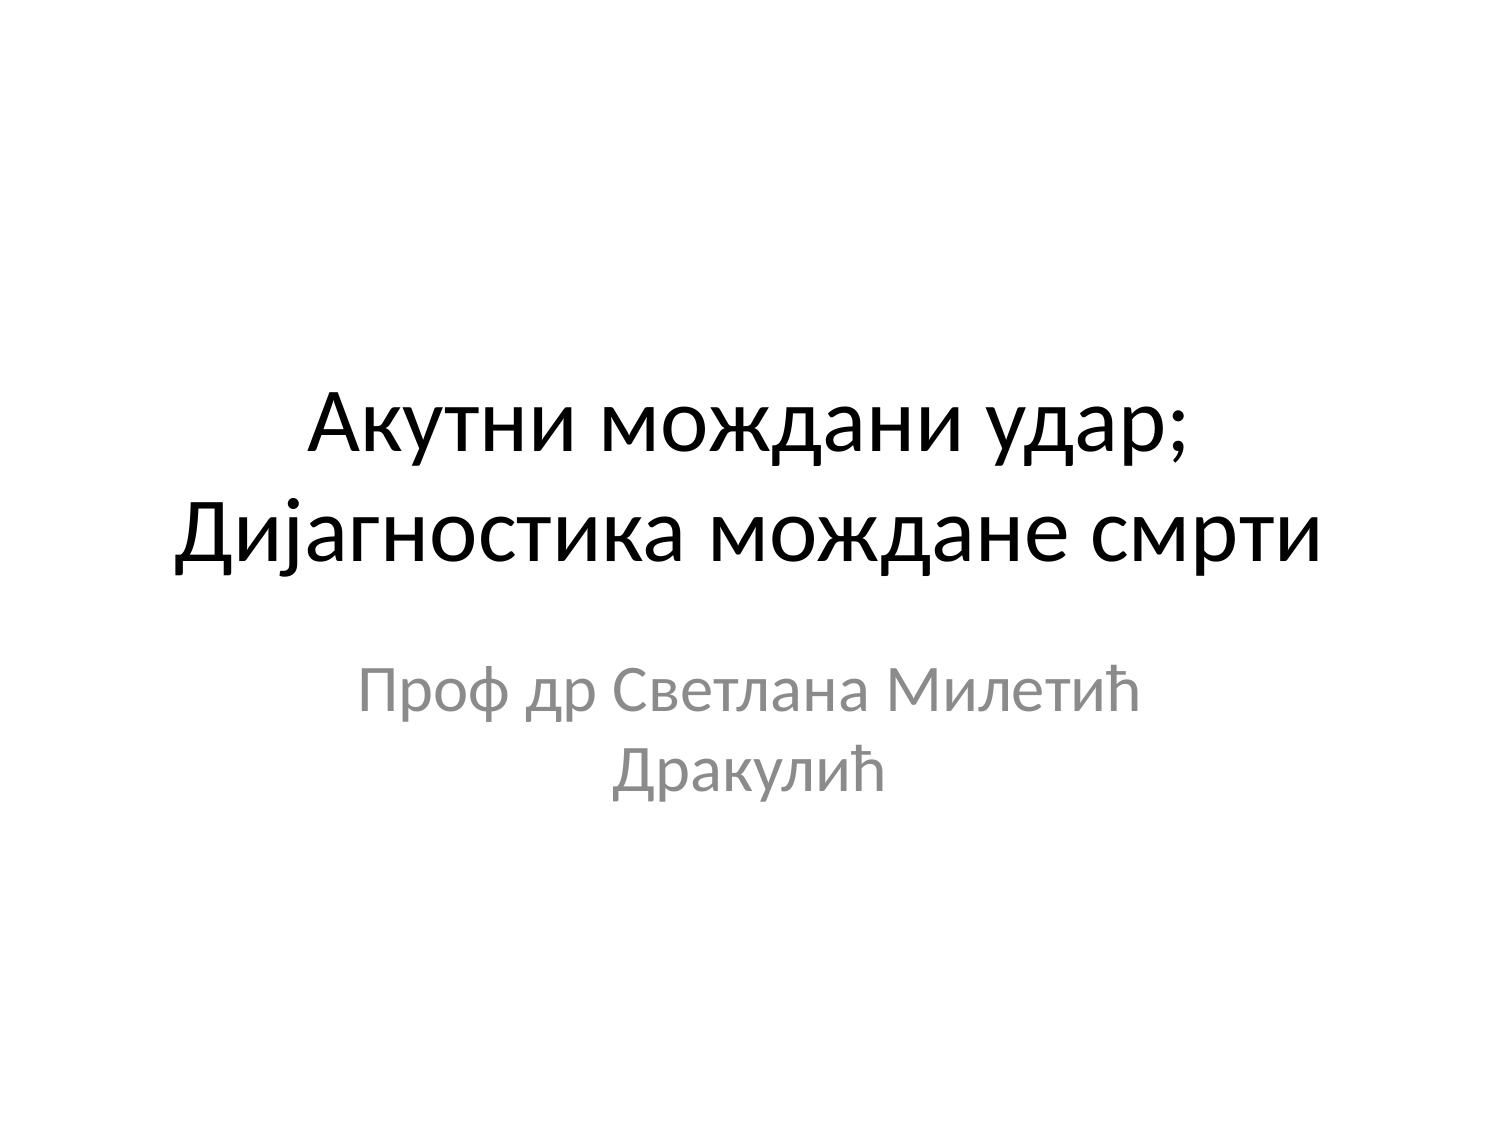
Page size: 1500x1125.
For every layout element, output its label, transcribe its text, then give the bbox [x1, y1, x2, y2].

subtitle Проф др Светлана Милетић Дракулић [225, 637, 1275, 925]
title Акутни мождани удар; Дијагностика мождане смрти [112, 349, 1388, 591]
